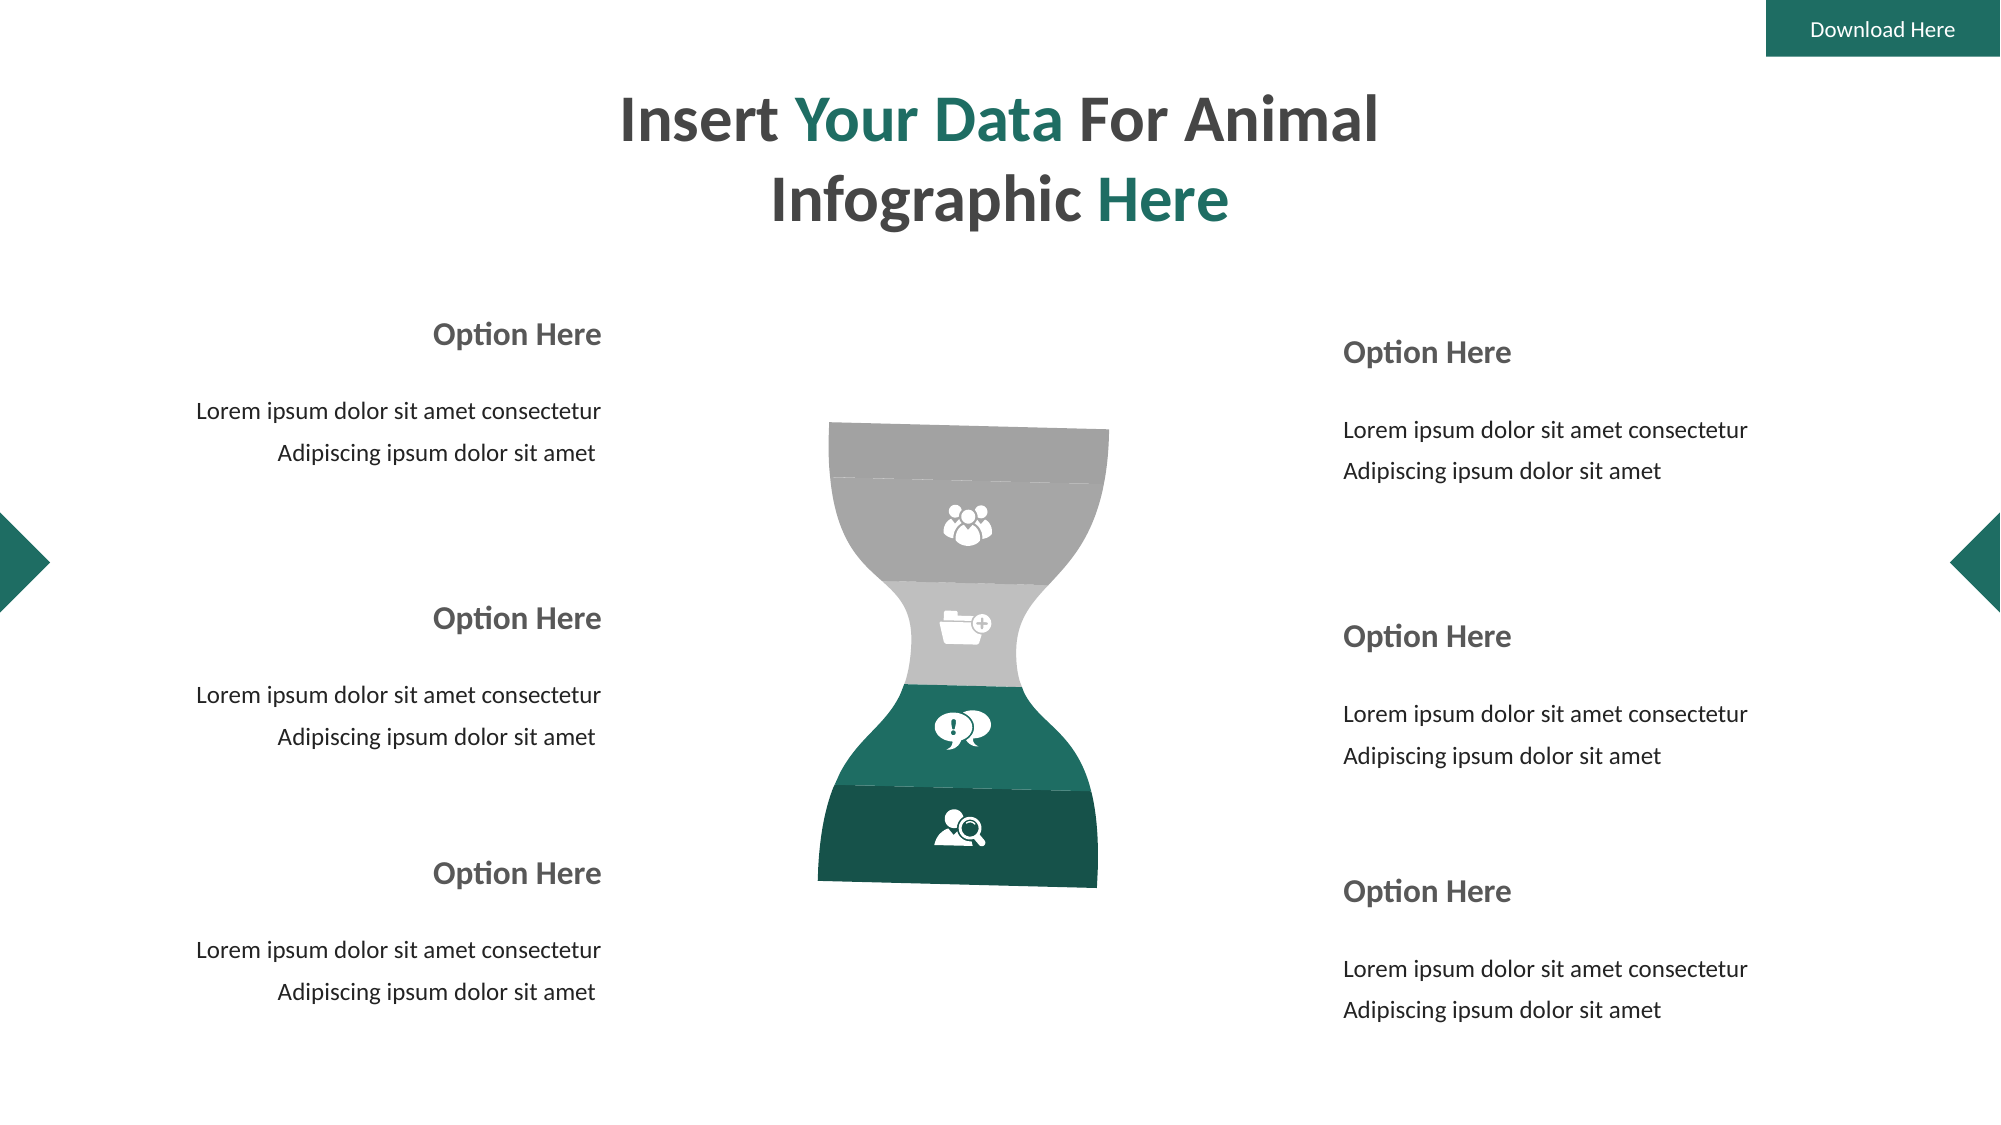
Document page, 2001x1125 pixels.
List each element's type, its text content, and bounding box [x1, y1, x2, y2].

text_box Option Here [358, 843, 617, 899]
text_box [939, 611, 992, 645]
text_box Lorem ipsum dolor sit amet consectetur Adipiscing ipsum dolor sit amet [1328, 932, 1808, 1032]
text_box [934, 809, 986, 846]
text_box Option Here [1328, 861, 1588, 917]
text_box Lorem ipsum dolor sit amet consectetur Adipiscing ipsum dolor sit amet [1328, 393, 1808, 493]
text_box Option Here [1328, 607, 1588, 662]
text_box Lorem ipsum dolor sit amet consectetur Adipiscing ipsum dolor sit amet [1328, 678, 1808, 777]
text_box [1948, 510, 2000, 615]
text_box [762, 370, 1168, 549]
text_box Insert Your Data For Animal Infographic Here [505, 67, 1495, 243]
text_box [0, 510, 52, 615]
text_box Option Here [358, 588, 617, 644]
text_box [762, 753, 1168, 941]
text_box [818, 425, 1109, 885]
text_box Option Here [1328, 322, 1588, 378]
text_box Lorem ipsum dolor sit amet consectetur Adipiscing ipsum dolor sit amet [138, 375, 617, 474]
text_box Lorem ipsum dolor sit amet consectetur Adipiscing ipsum dolor sit amet [138, 914, 617, 1013]
text_box Download Here [1765, 0, 2000, 58]
text_box Option Here [358, 304, 617, 360]
text_box Lorem ipsum dolor sit amet consectetur Adipiscing ipsum dolor sit amet [138, 659, 617, 759]
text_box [943, 505, 993, 546]
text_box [934, 709, 991, 750]
